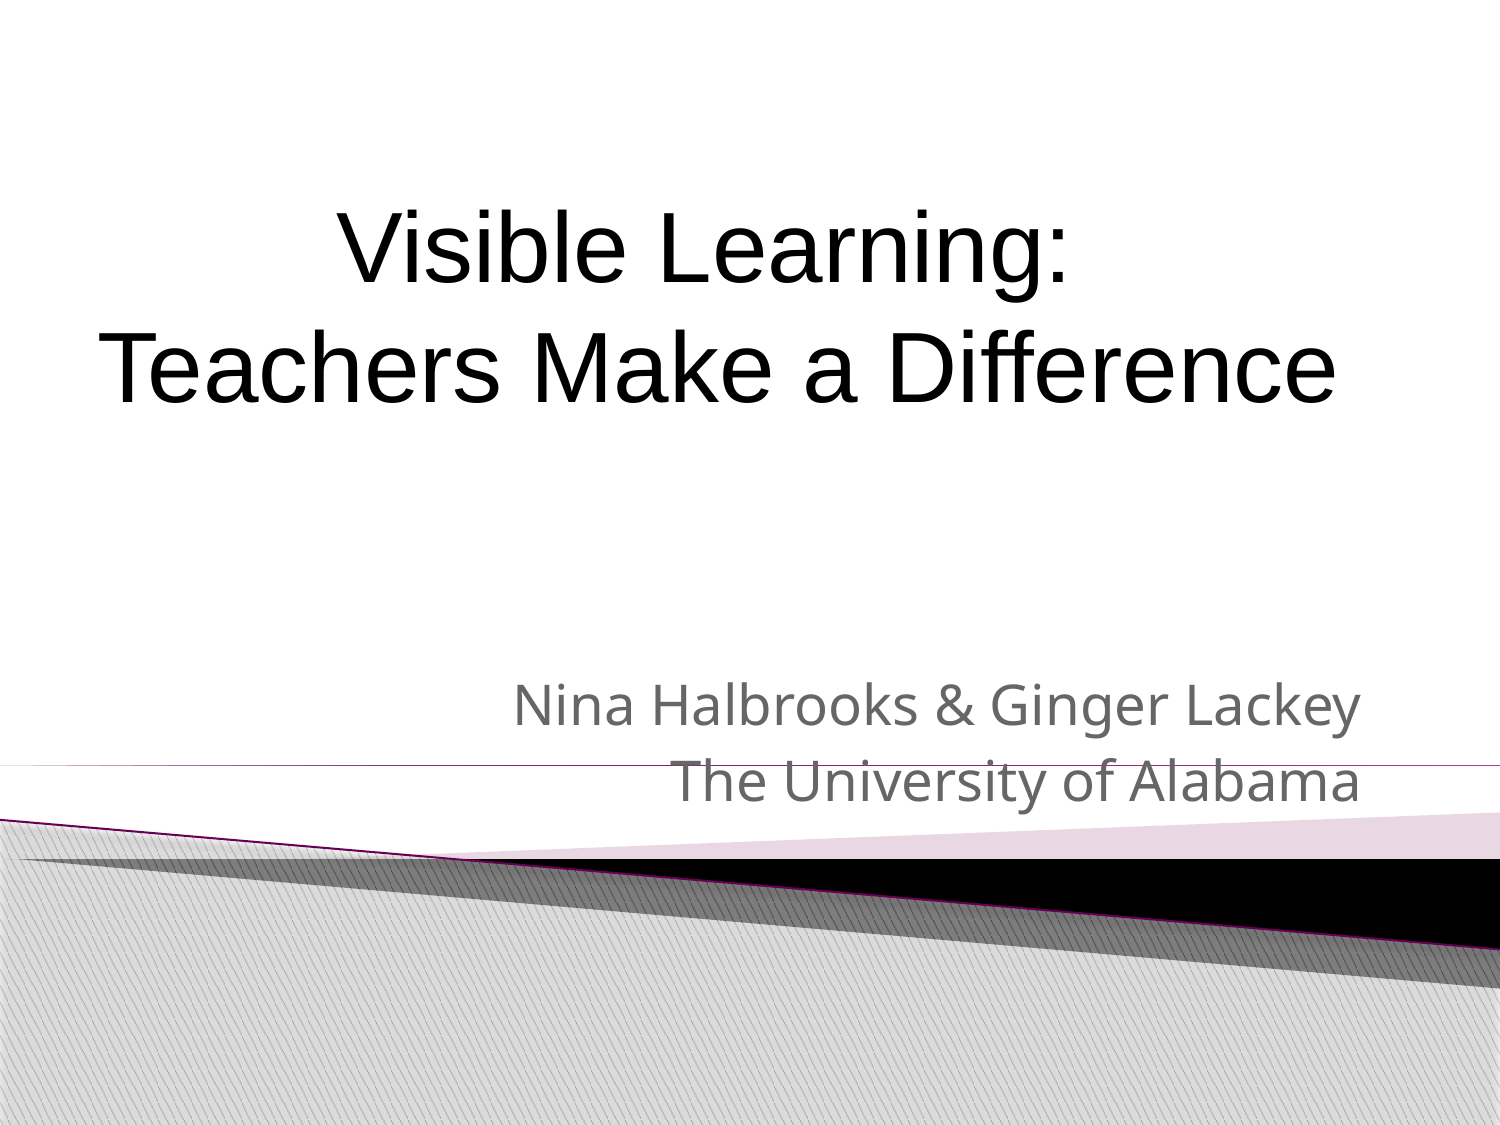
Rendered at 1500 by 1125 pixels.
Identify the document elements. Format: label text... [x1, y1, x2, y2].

text_box Visible Learning: Teachers Make a Difference [49, 174, 1388, 480]
subtitle Nina Halbrooks & Ginger Lackey The University of Alabama [112, 654, 1388, 793]
picture [5, 859, 1500, 989]
